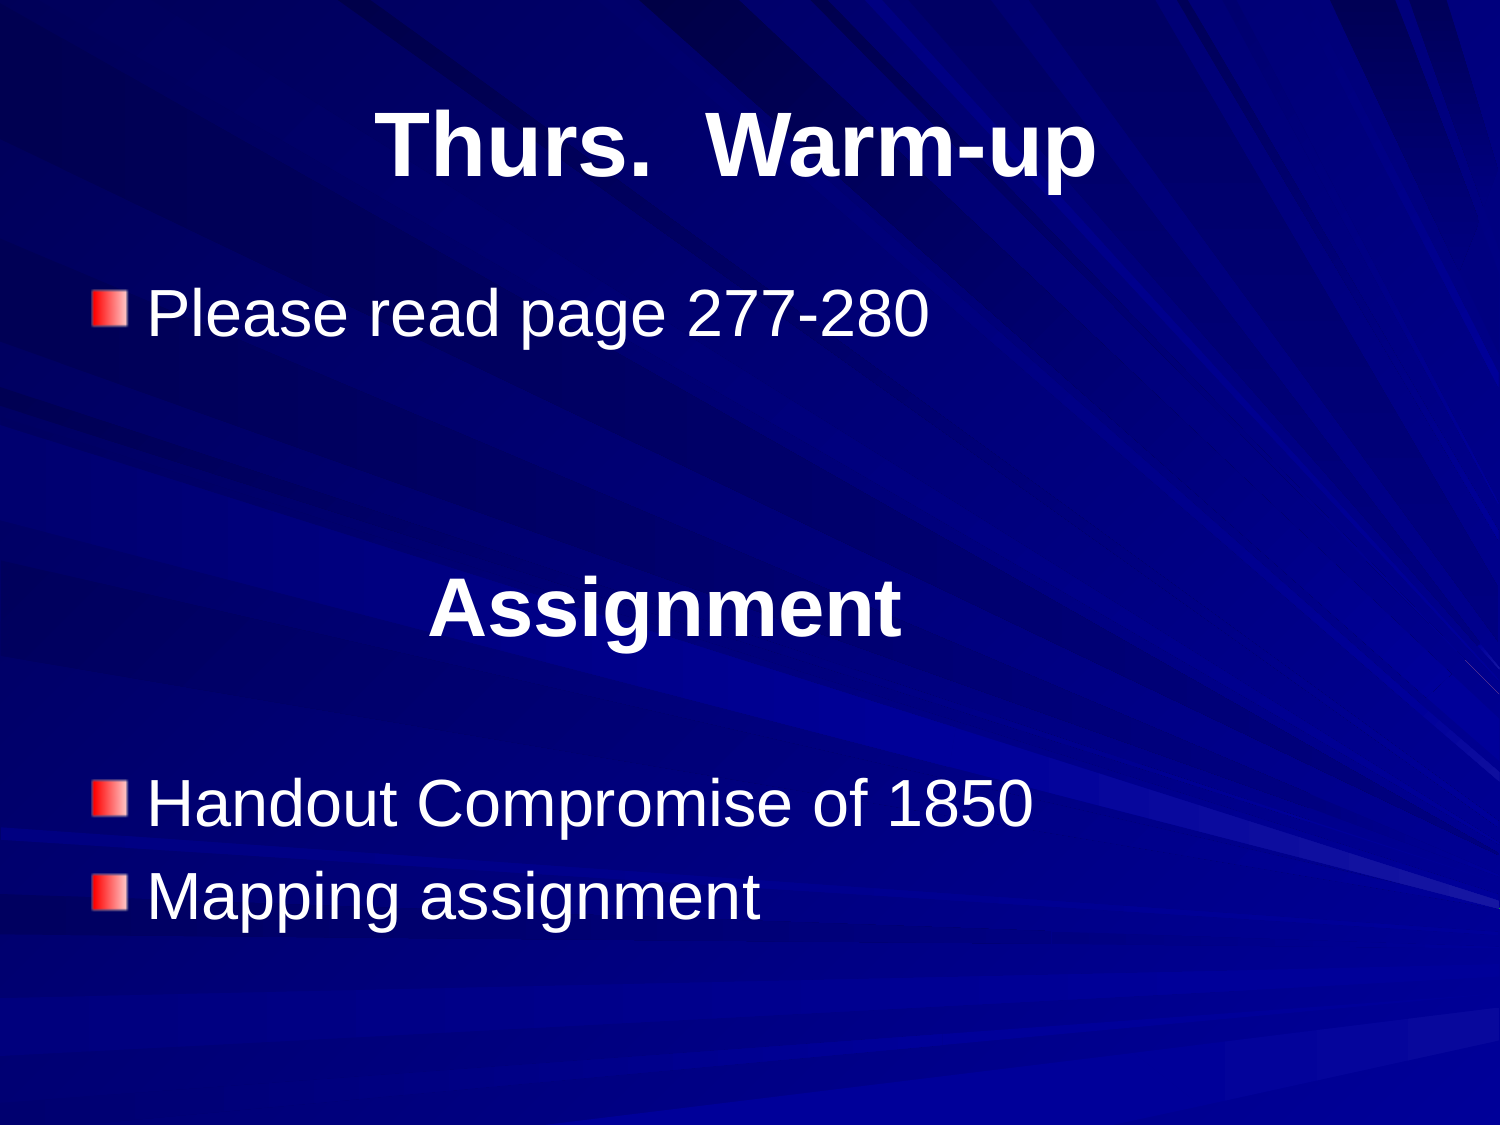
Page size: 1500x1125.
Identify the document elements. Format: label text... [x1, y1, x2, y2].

picture [90, 778, 132, 821]
picture [90, 872, 132, 915]
title Thurs. Warm-up [74, 45, 1426, 234]
picture [90, 288, 132, 331]
list Please read page 277-280 Assignment Handout Compromise of 1850 Mapping assignment [74, 262, 1426, 1006]
